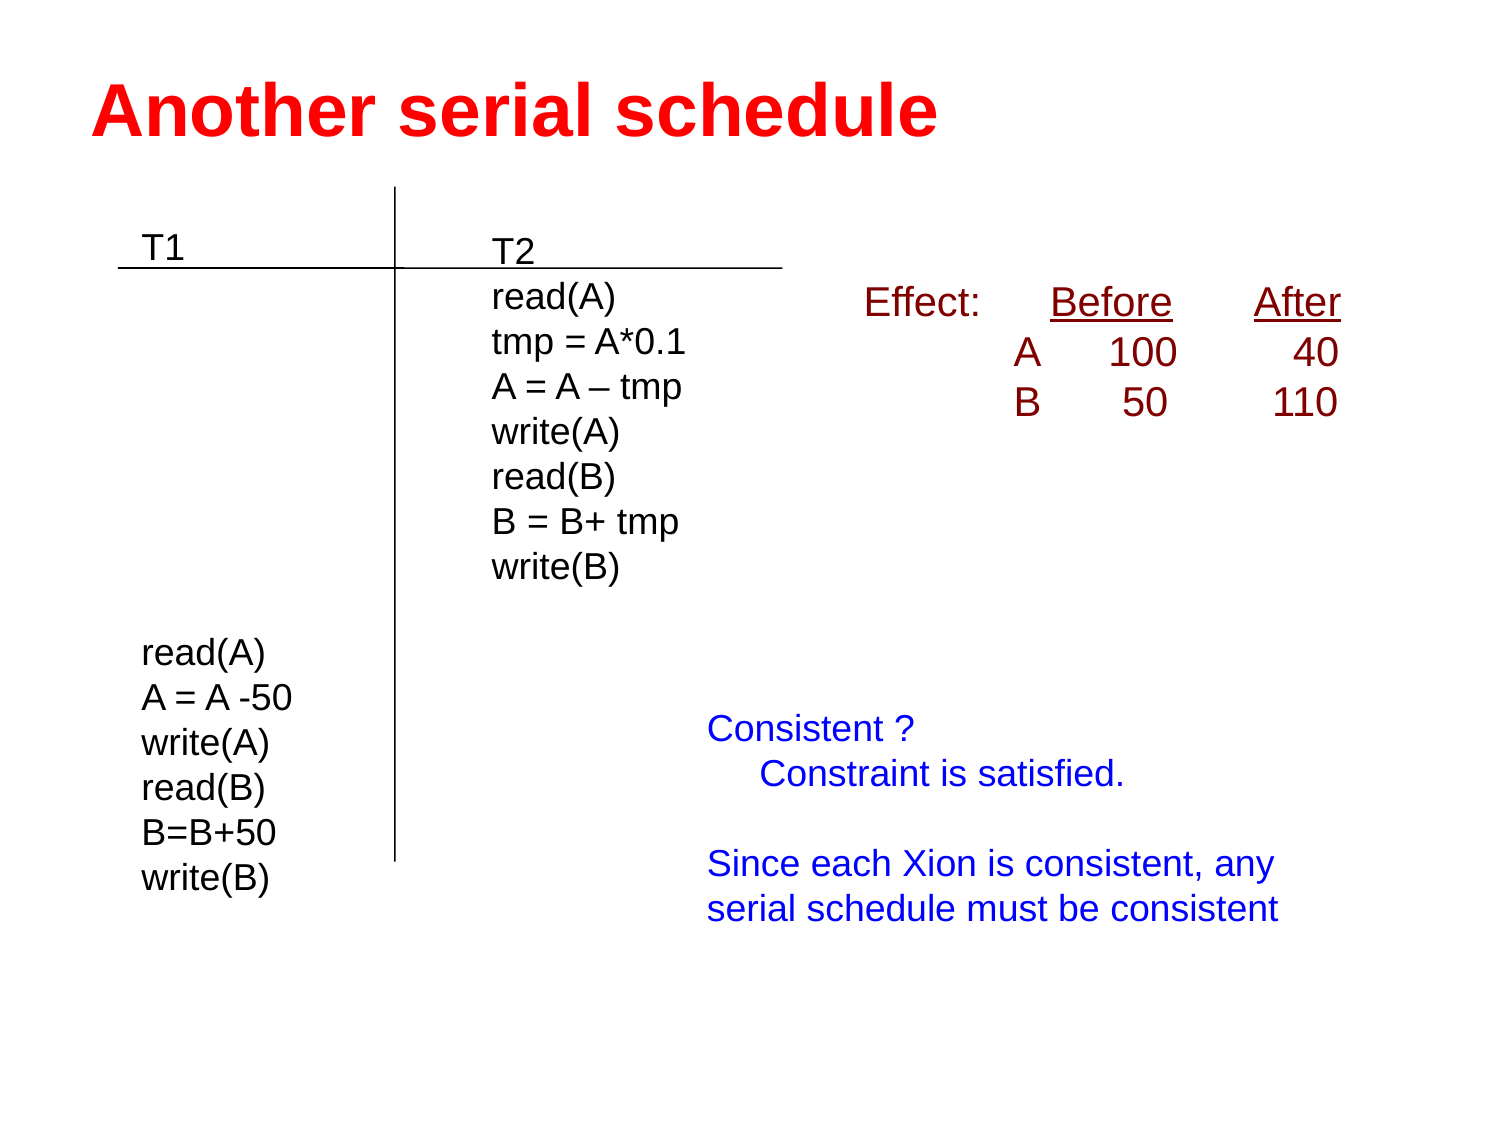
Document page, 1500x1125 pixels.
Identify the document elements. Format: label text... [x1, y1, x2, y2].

text_box T2 read(A) tmp = A*0.1 A = A – tmp write(A) read(B) B = B+ tmp write(B) [476, 269, 702, 595]
text_box Effect: Before After A 100 40 B 50 110 [849, 267, 1357, 483]
text_box T1 read(A) A = A -50 write(A) read(B) B=B+50 write(B) [126, 215, 308, 906]
title Another serial schedule [74, 19, 1313, 160]
text_box Consistent ? Constraint is satisfied. Since each Xion is consistent, any serial schedule must be consistent [692, 696, 1301, 937]
text_box T2 read(A) tmp = A*0.1 A = A – tmp write(A) read(B) B = B+ tmp write(B) [476, 220, 702, 268]
